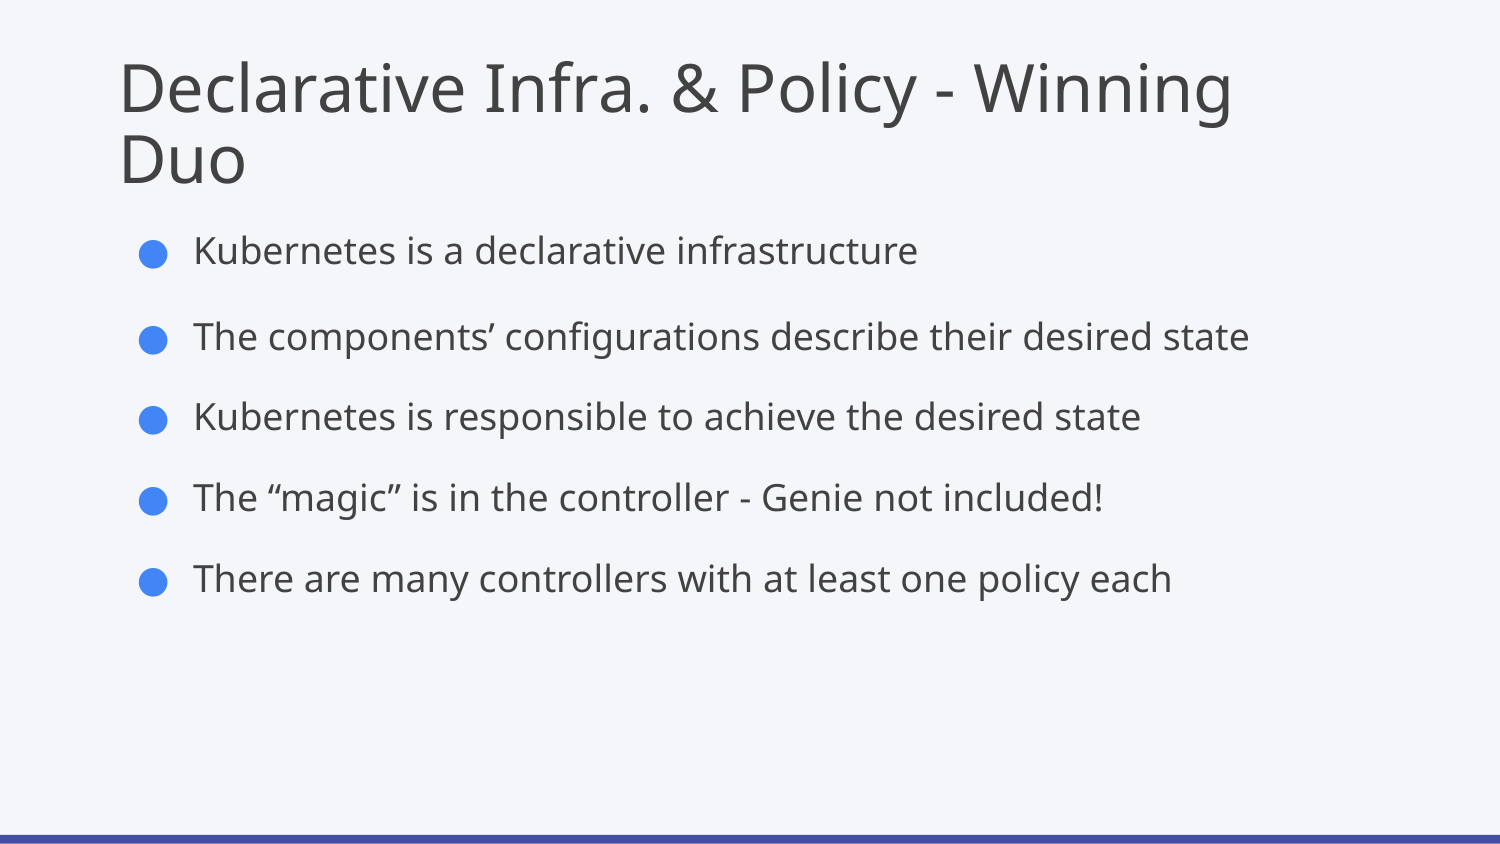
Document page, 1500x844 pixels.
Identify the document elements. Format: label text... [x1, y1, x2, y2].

list Kubernetes is a declarative infrastructure The components’ configurations describe their desired state Kubernetes is responsible to achieve the desired state The “magic” is in the controller - Genie not included! There are many controllers with at least one policy each [103, 224, 1397, 760]
title Declarative Infra. & Policy - Winning Duo [103, 44, 1397, 208]
